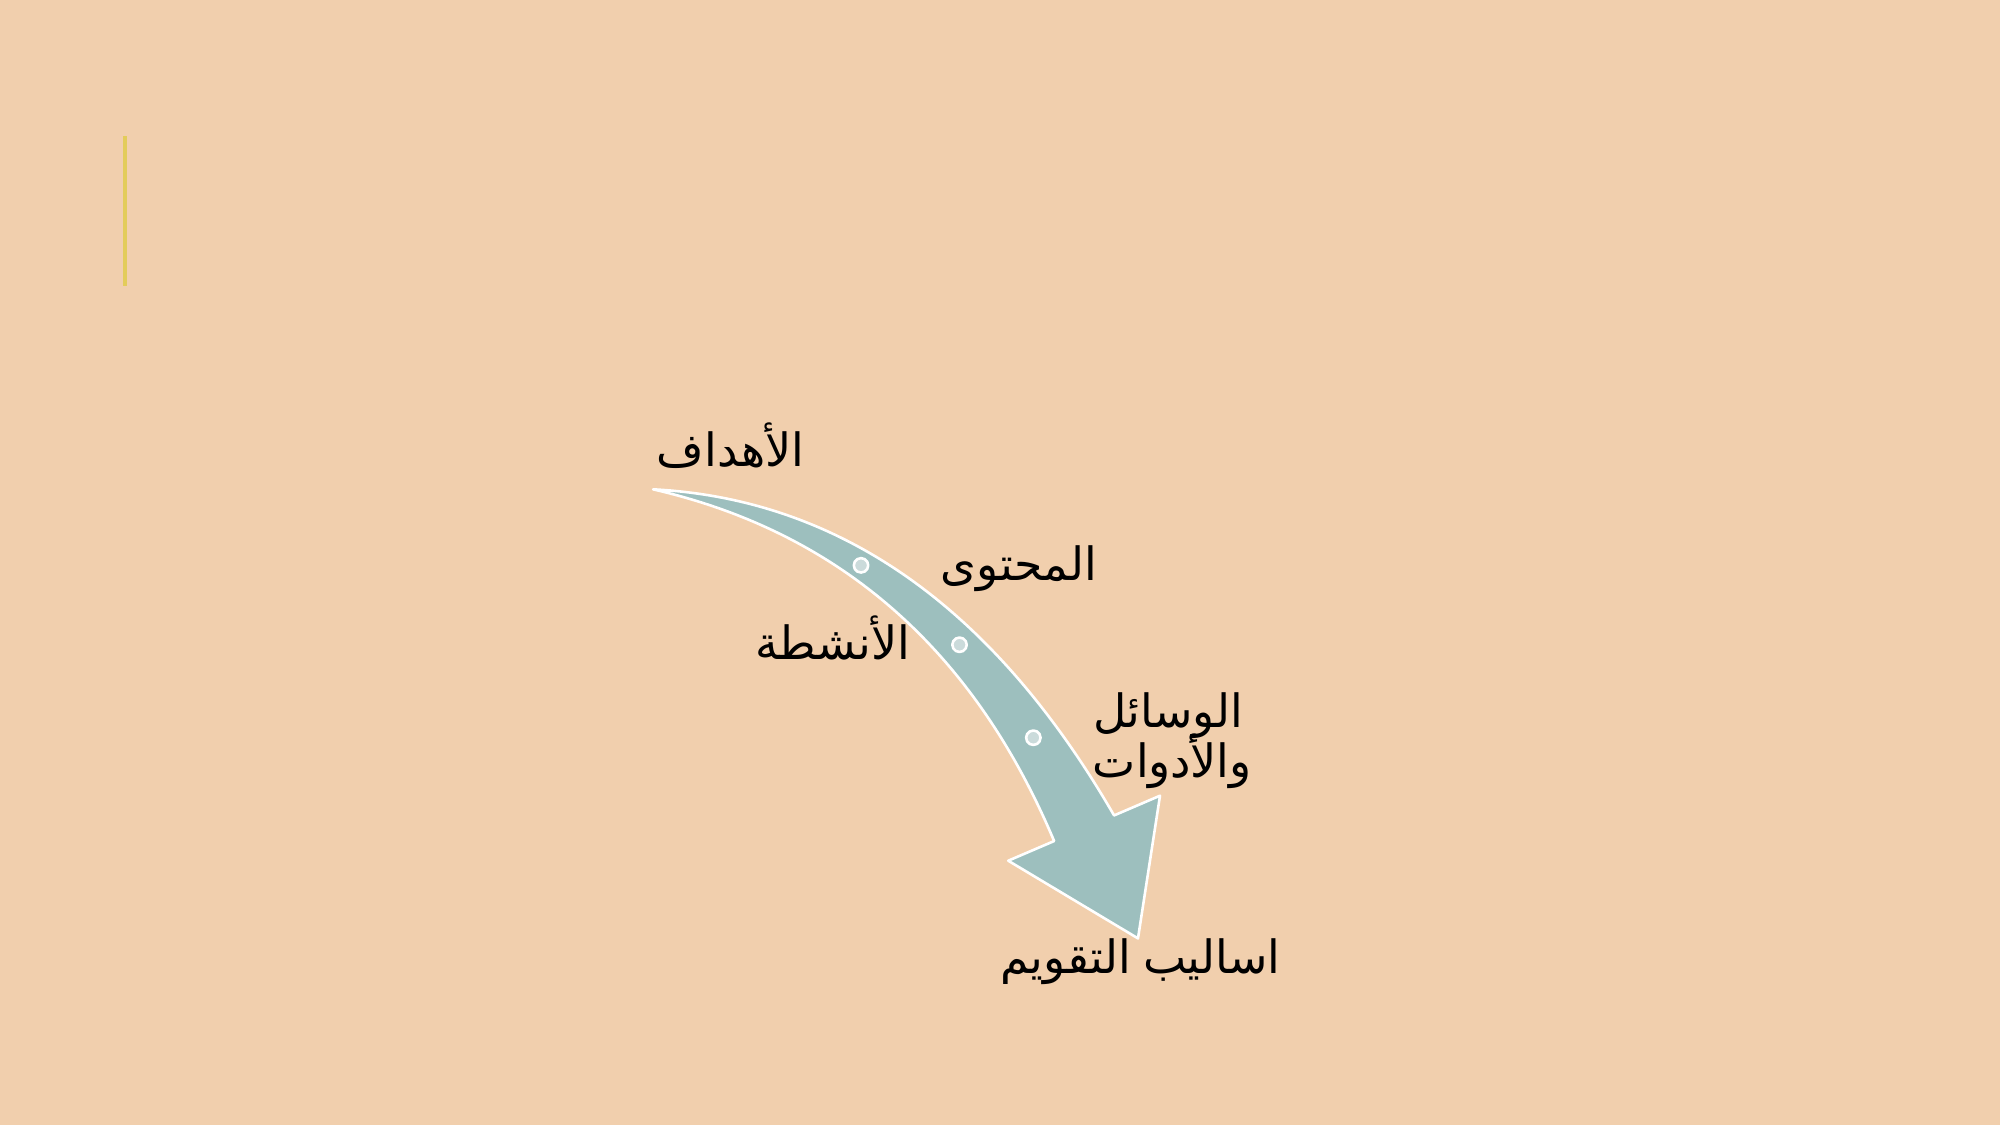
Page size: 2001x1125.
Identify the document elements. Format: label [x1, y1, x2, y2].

list [167, 374, 1763, 1036]
